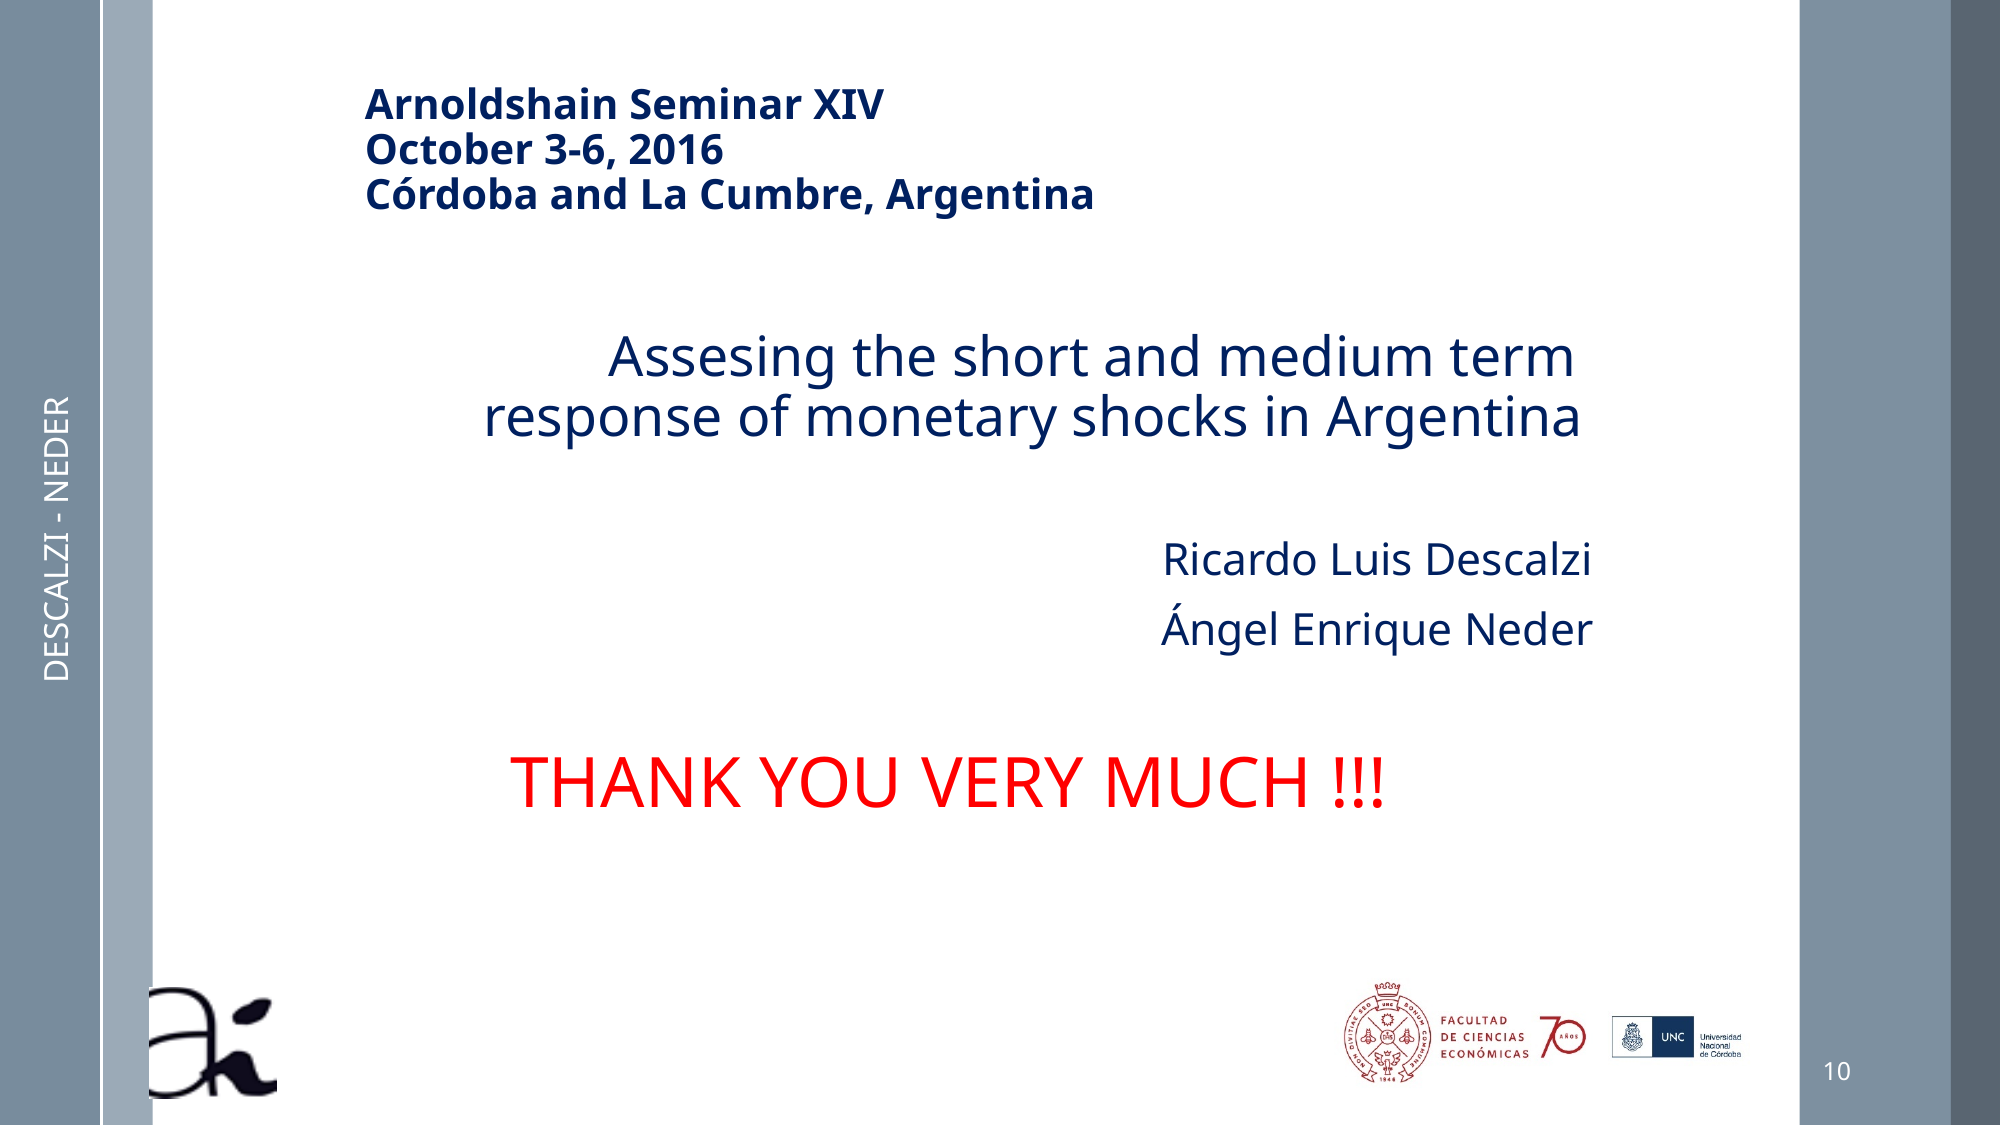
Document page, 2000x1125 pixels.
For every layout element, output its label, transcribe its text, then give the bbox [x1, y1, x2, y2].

slide_number 10 [1766, 1042, 1867, 1103]
picture [1323, 967, 1766, 1103]
title Arnoldshain Seminar XIV October 3-6, 2016 Córdoba and La Cumbre, Argentina [349, 74, 1717, 227]
footer DESCALZI - NEDER [24, 112, 85, 968]
subtitle Assesing the short and medium term response of monetary shocks in Argentina Ricardo Luis Descalzi Ángel Enrique Neder THANK YOU VERY MUCH !!! [352, 319, 1717, 838]
picture [149, 987, 277, 1099]
